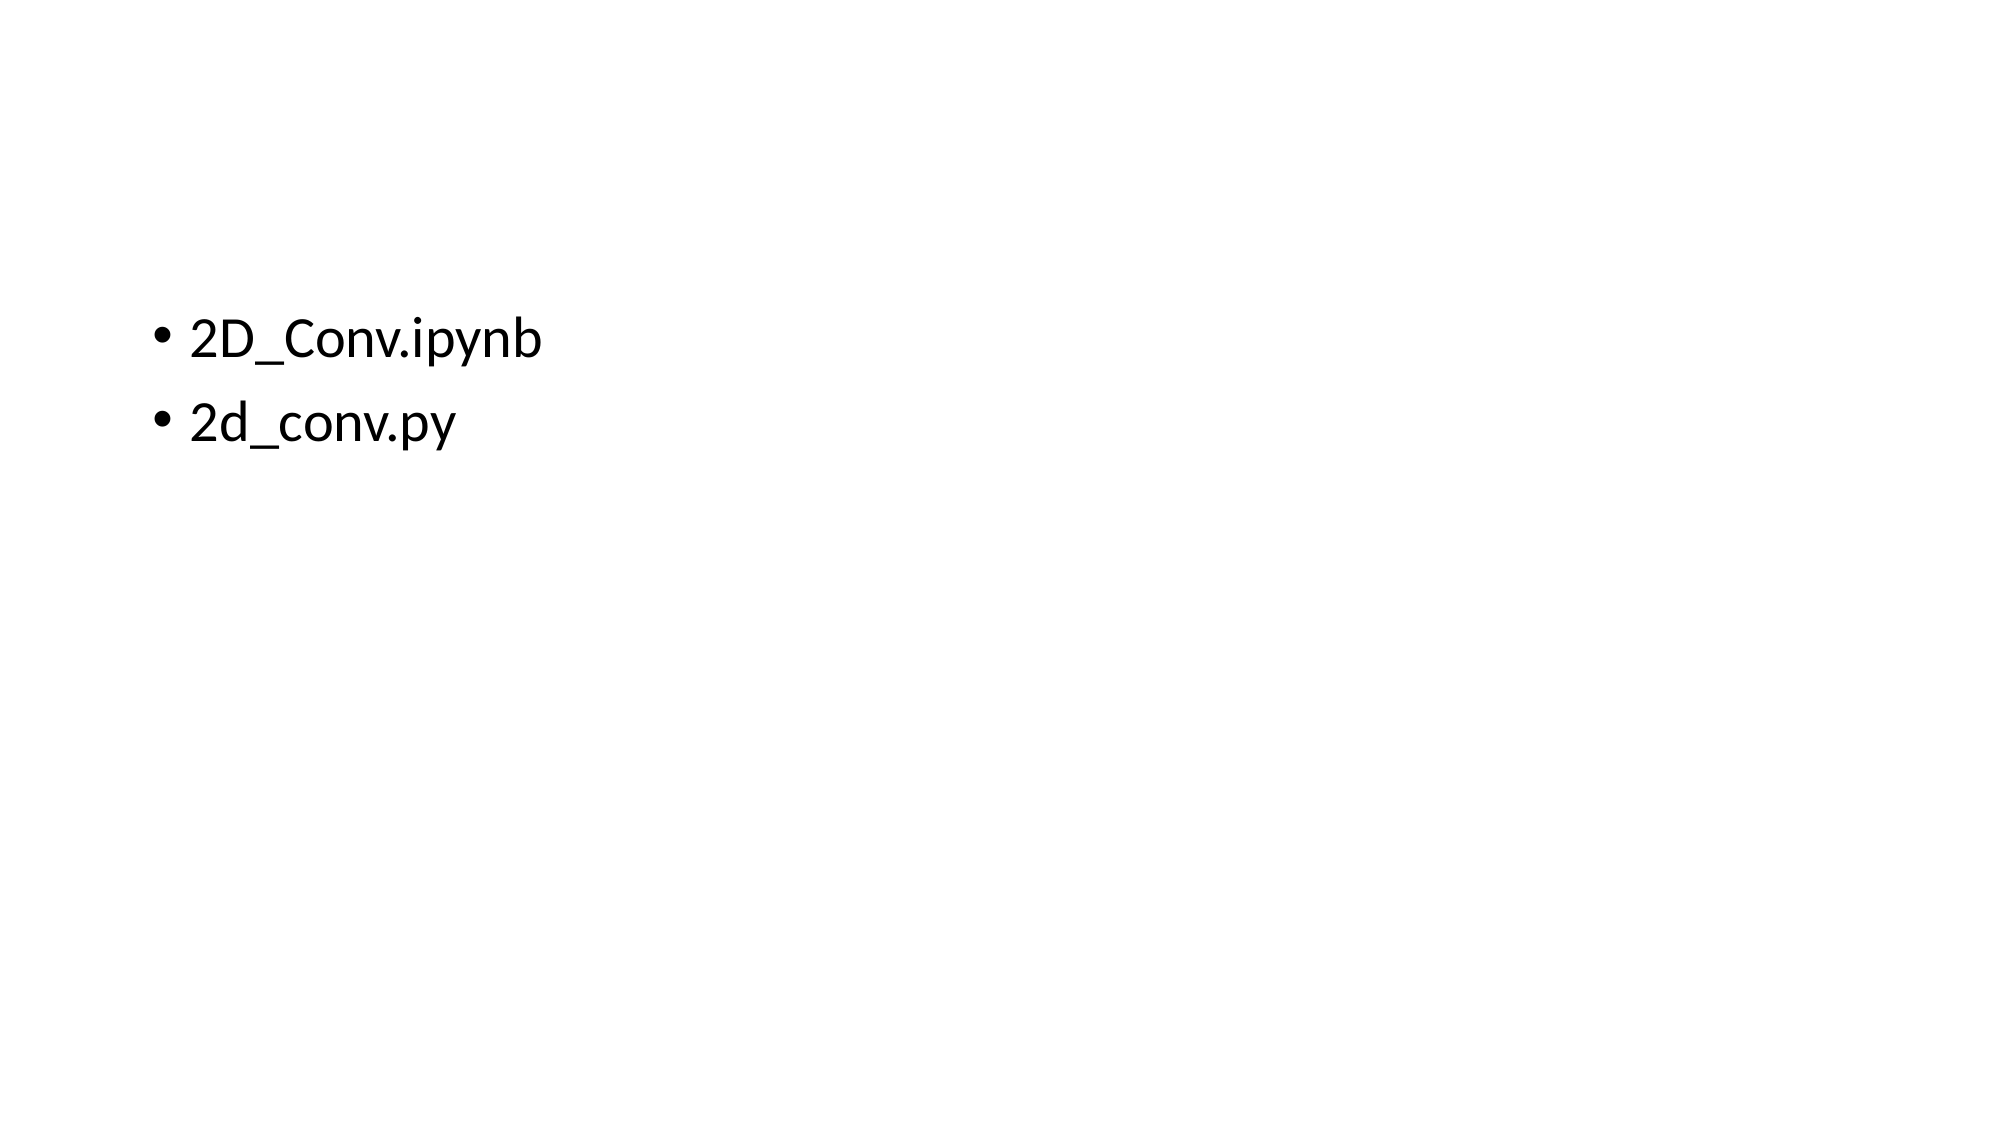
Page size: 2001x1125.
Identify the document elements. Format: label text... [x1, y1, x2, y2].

list 2D_Conv.ipynb 2d_conv.py [137, 299, 1863, 1014]
